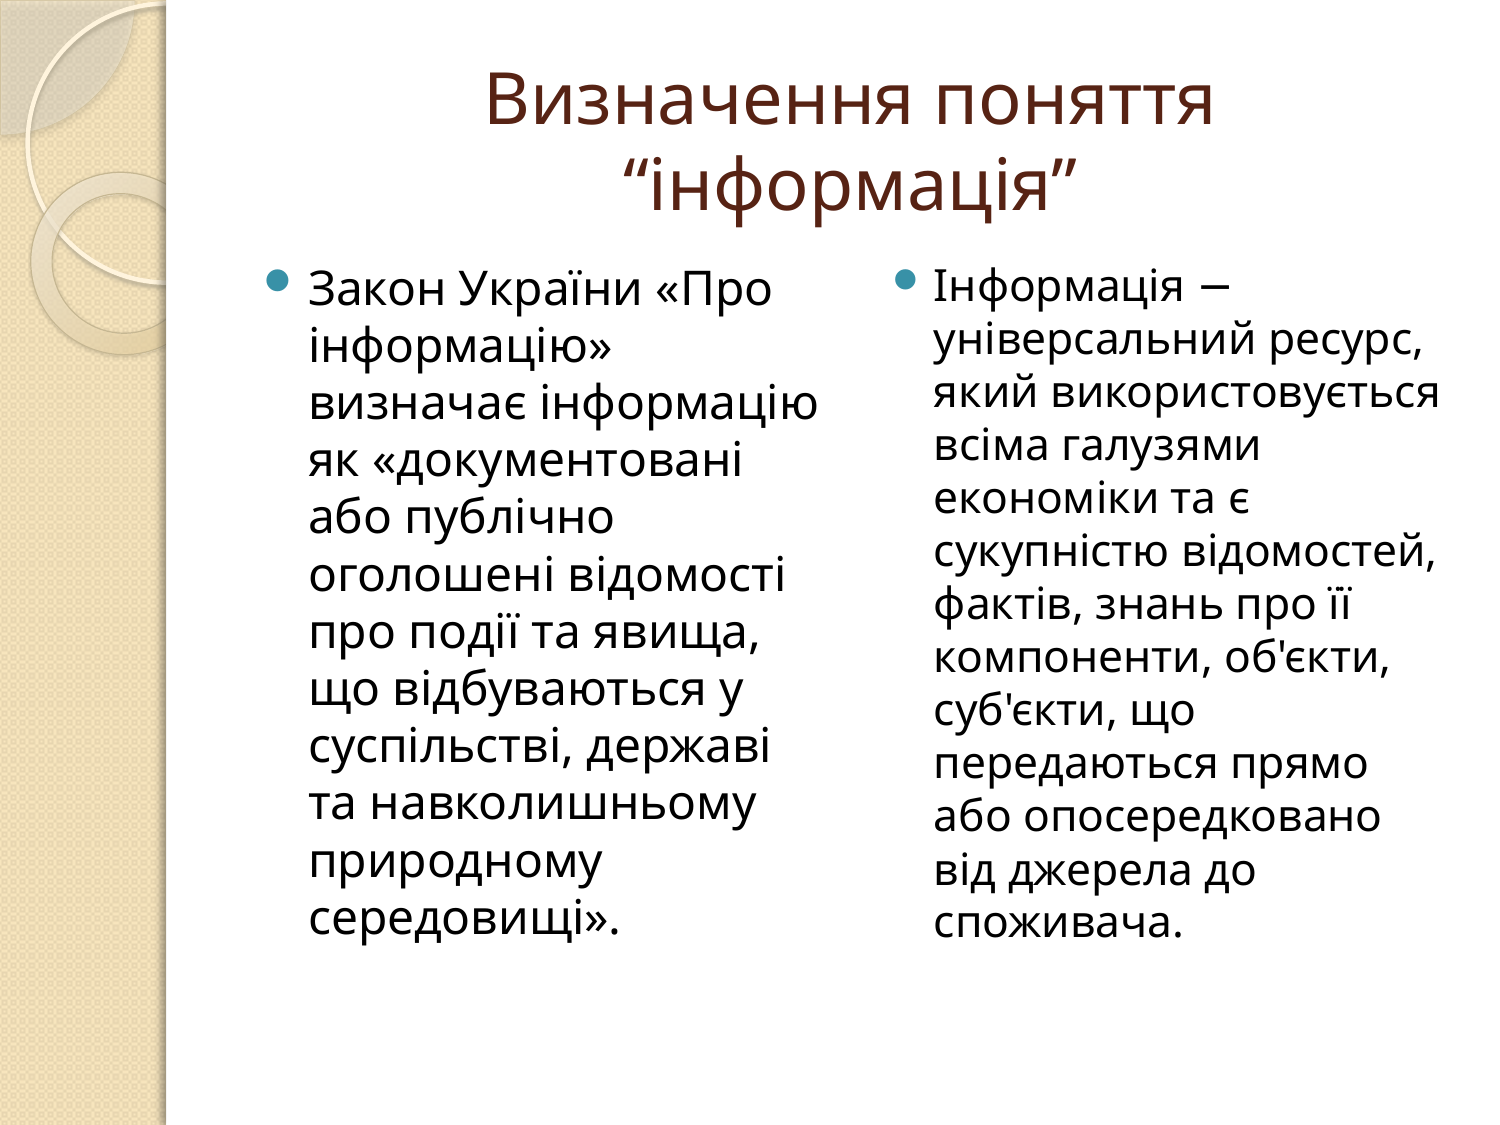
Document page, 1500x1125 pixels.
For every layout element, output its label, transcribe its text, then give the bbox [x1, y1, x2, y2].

list Закон України «Про інформацію» визначає інформацію як «документовані або публічно оголошені відомості про події та явища, що відбуваються у суспільстві, державі та навколишньому природному середовищі». [235, 249, 836, 1015]
list Інформація − універсальний ресурс, який використовується всіма галузями економіки та є сукупністю відомостей, фактів, знань про її компоненти, об'єкти, суб'єкти, що передаються прямо або опосередковано від джерела до споживача. [865, 249, 1466, 1015]
title Визначення поняття “інформація” [235, 45, 1466, 233]
